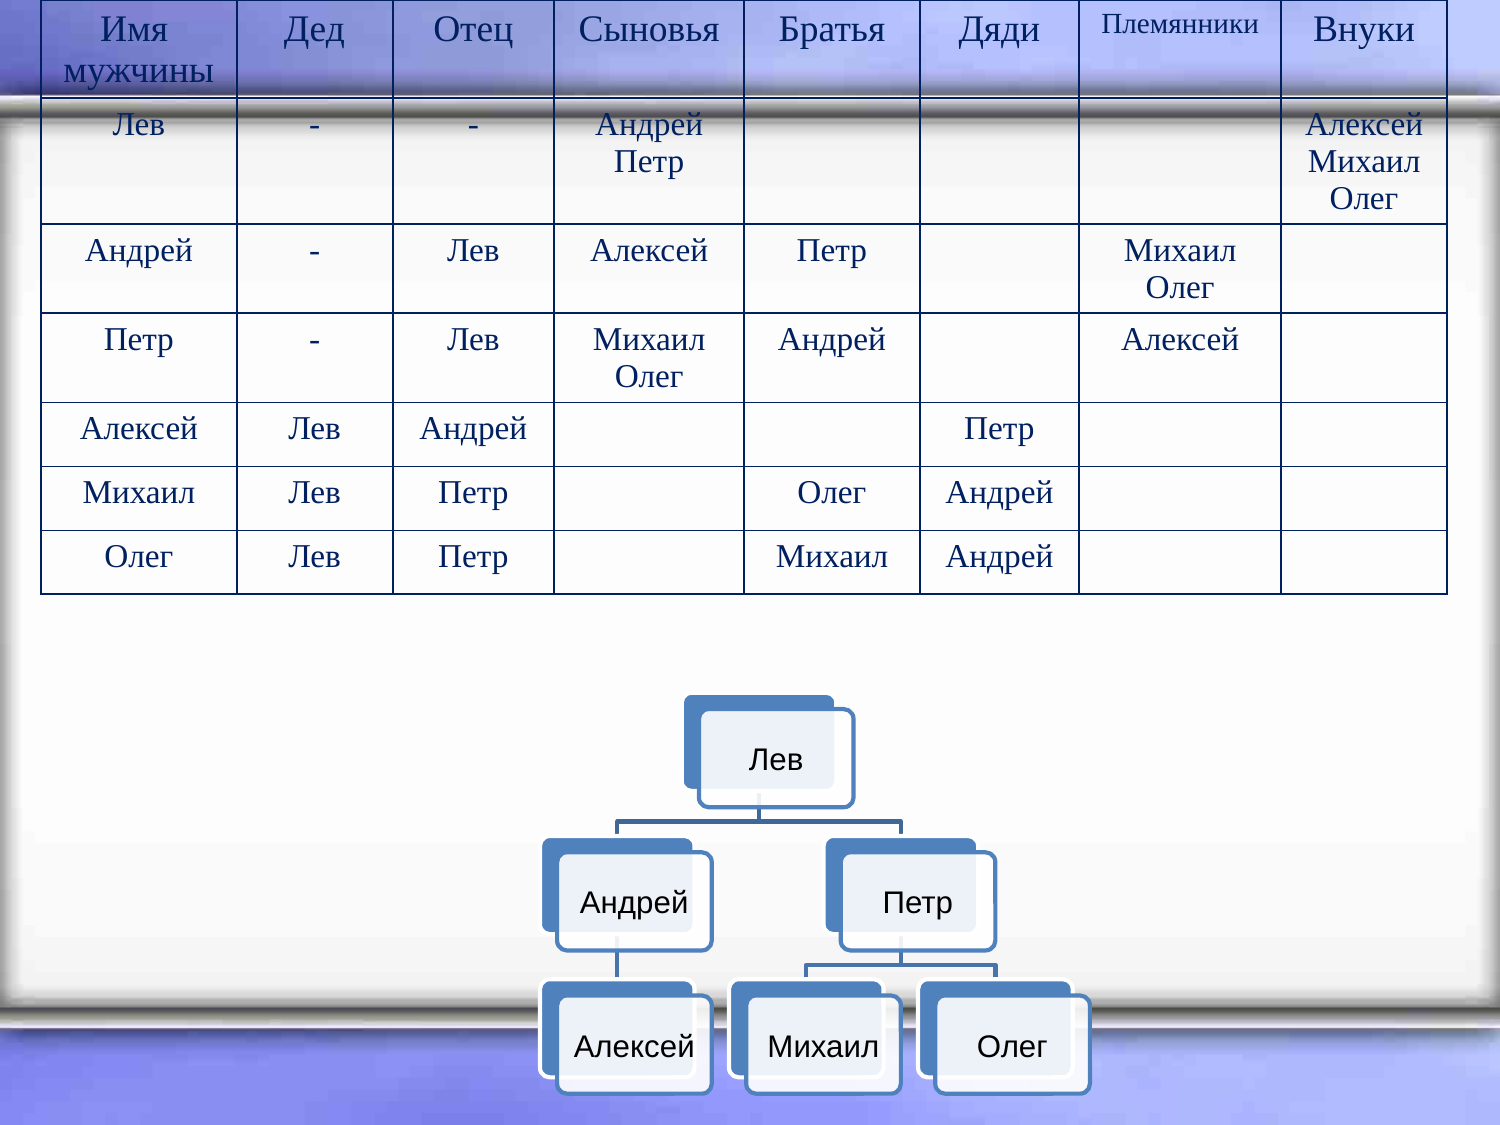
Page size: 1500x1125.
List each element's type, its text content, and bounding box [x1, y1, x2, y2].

table_header Внуки [1282, 1, 1446, 97]
table_cell Михаил [42, 467, 236, 530]
table_cell Михаил Олег [555, 314, 743, 402]
table_cell Алексей Михаил Олег [1282, 99, 1446, 223]
table_cell [745, 99, 919, 223]
table_cell [921, 99, 1078, 223]
table_cell [1282, 225, 1446, 312]
table_cell - [238, 314, 392, 402]
table_cell [1282, 467, 1446, 530]
table_header Племянники [1080, 1, 1280, 97]
table_cell [1282, 403, 1446, 466]
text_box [229, 692, 1400, 1095]
table_header Отец [394, 1, 553, 97]
table_header Сыновья [555, 1, 743, 97]
table_header Дяди [921, 1, 1078, 97]
table_header Дед [238, 1, 392, 97]
table_cell [1080, 99, 1280, 223]
table_cell Олег [745, 467, 919, 530]
table_header Братья [745, 1, 919, 97]
table_cell Михаил [745, 531, 919, 593]
table_cell Андрей [394, 403, 553, 466]
table_cell Петр [745, 225, 919, 312]
table_cell Петр [42, 314, 236, 402]
table_cell Андрей [921, 531, 1078, 593]
table_cell [921, 225, 1078, 312]
table_cell - [238, 225, 392, 312]
table_cell - [238, 99, 392, 223]
table_cell Петр [394, 467, 553, 530]
table_cell Лев [394, 314, 553, 402]
table_cell Олег [42, 531, 236, 593]
table_cell [1282, 531, 1446, 593]
table_cell Алексей [42, 403, 236, 466]
picture [0, 0, 1500, 1125]
table_cell [1282, 314, 1446, 402]
table_cell - [394, 99, 553, 223]
table_cell [1080, 531, 1280, 593]
table_header Имя мужчины [42, 1, 236, 97]
table_cell [555, 403, 743, 466]
table_cell Петр [394, 531, 553, 593]
table_cell [555, 467, 743, 530]
table_cell [555, 531, 743, 593]
table_cell [921, 314, 1078, 402]
table_cell Алексей [555, 225, 743, 312]
table_cell Петр [921, 403, 1078, 466]
table_cell Лев [238, 467, 392, 530]
table_cell [745, 403, 919, 466]
table_cell Лев [394, 225, 553, 312]
table_cell Андрей [745, 314, 919, 402]
table_cell Андрей Петр [555, 99, 743, 223]
table_cell [1080, 467, 1280, 530]
table_cell Лев [42, 99, 236, 223]
table_cell Лев [238, 403, 392, 466]
table_cell Андрей [42, 225, 236, 312]
table_cell [1080, 403, 1280, 466]
table_cell Лев [238, 531, 392, 593]
table_cell Михаил Олег [1080, 225, 1280, 312]
table_cell Алексей [1080, 314, 1280, 402]
table_cell Андрей [921, 467, 1078, 530]
